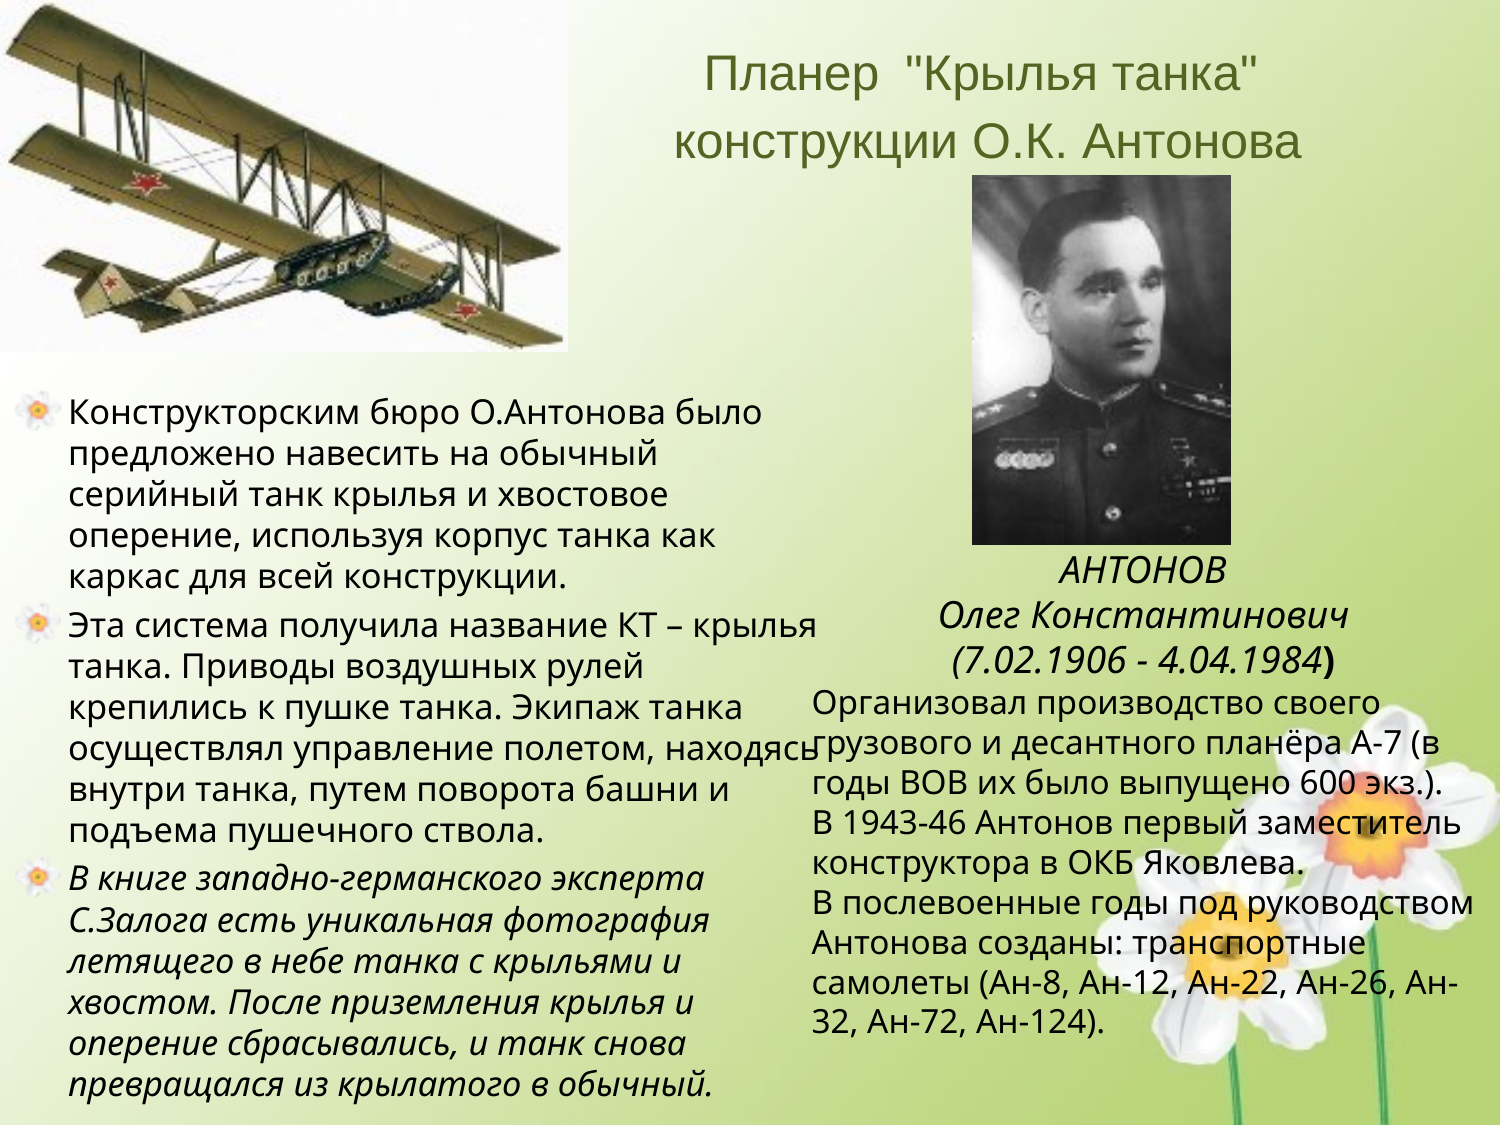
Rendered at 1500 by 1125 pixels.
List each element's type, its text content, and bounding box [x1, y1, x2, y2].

text_box АНТОНОВ Олег Константинович (7.02.1906 - 4.04.1984) Организовал производство своего грузового и десантного планёра А-7 (в годы ВОВ их было выпущено 600 экз.). В 1943-46 Антонов первый заместитель конструктора в ОКБ Яковлева. В послевоенные годы под руководством Антонова созданы: транспортные самолеты (Ан-8, Ан-12, Ан-22, Ан-26, Ан-32, Ан-72, Ан-124). [796, 538, 1500, 1125]
title Планер "Крылья танка" конструкции О.К. Антонова [575, 45, 1425, 233]
picture [15, 602, 61, 644]
picture [15, 856, 61, 898]
picture [0, 0, 1500, 545]
list Конструкторским бюро О.Антонова было предложено навесить на обычный серийный танк крылья и хвостовое оперение, используя корпус танка как каркас для всей конструкции. Эта система получила название КТ – крылья танка. Приводы воздушных рулей крепились к пушке танка. Экипаж танка осуществлял управление полетом, находясь внутри танка, путем поворота башни и подъема пушечного ствола. В книге западно-германского эксперта С.Залога есть уникальная фотография летящего в небе танка с крыльями и хвостом. После приземления крылья и оперение сбрасывались, и танк снова превращался из крылатого в обычный. [0, 382, 844, 1125]
picture [15, 390, 61, 431]
